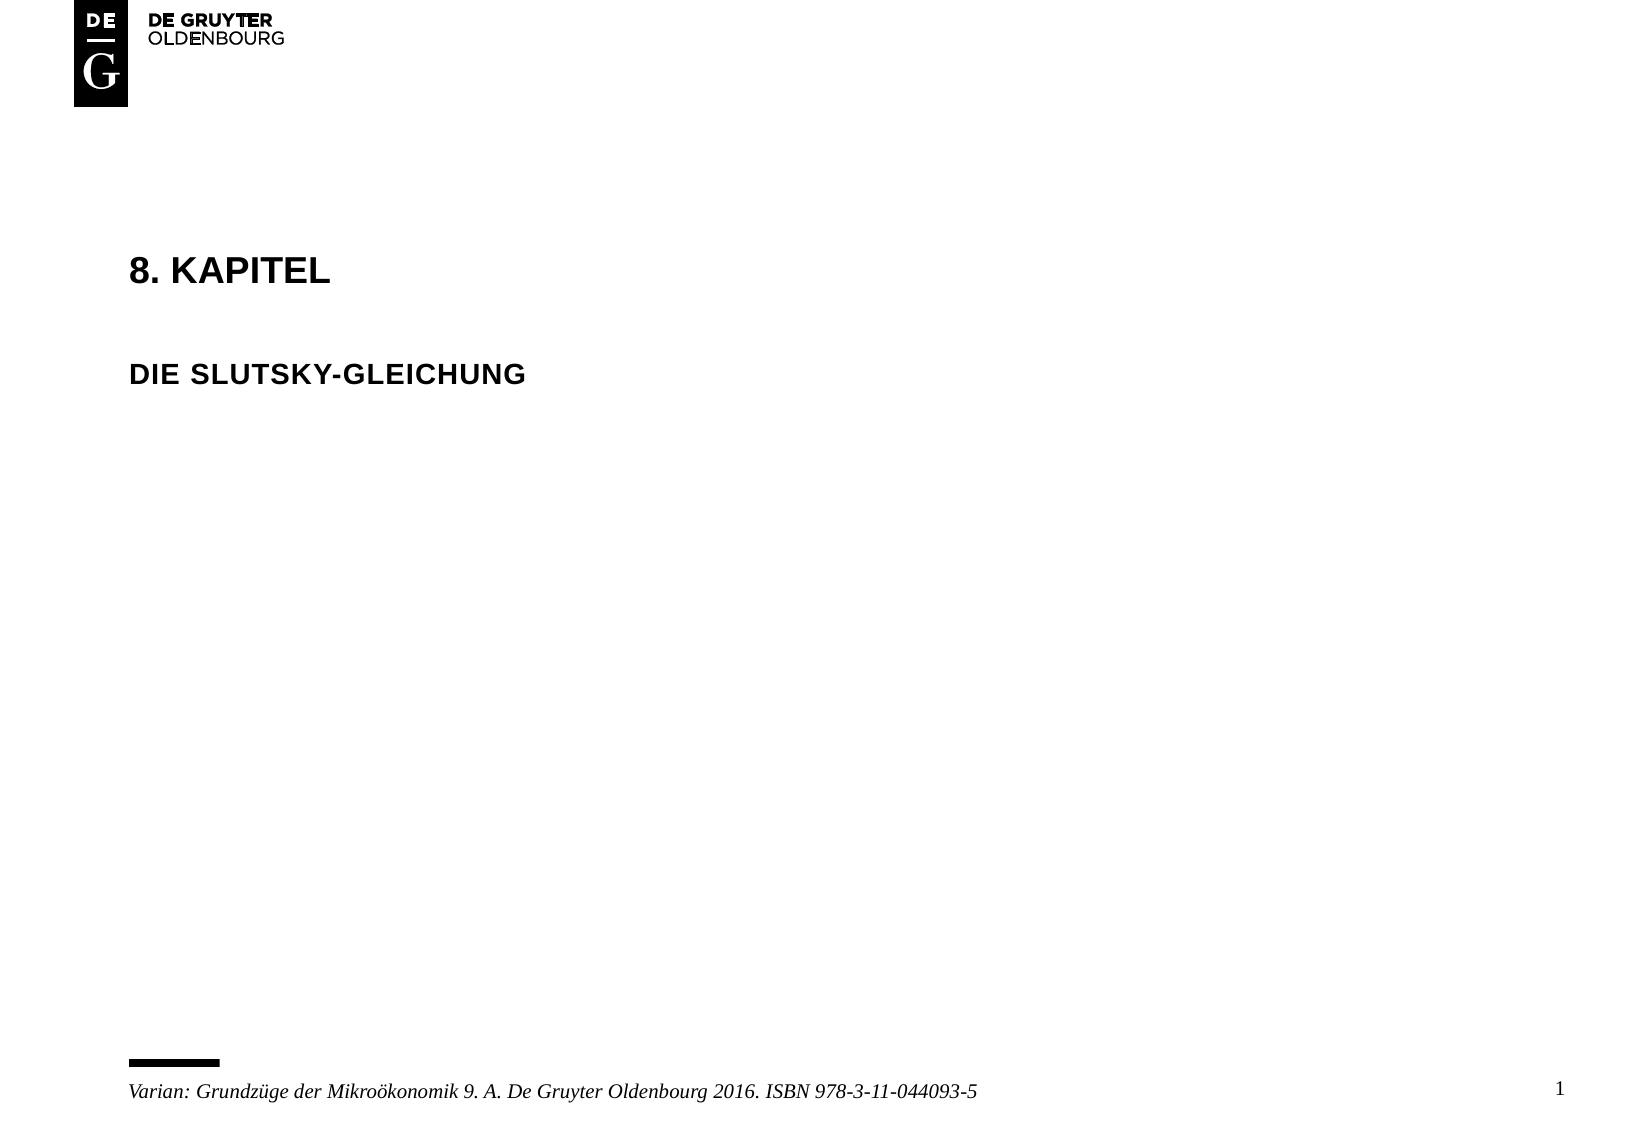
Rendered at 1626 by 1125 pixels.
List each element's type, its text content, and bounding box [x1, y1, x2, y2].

slide_number 1 [1554, 1074, 1614, 1104]
list Die slutsky-gleichung [129, 355, 1556, 1018]
title 8. Kapitel [129, 245, 1556, 328]
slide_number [128, 1077, 1539, 1108]
